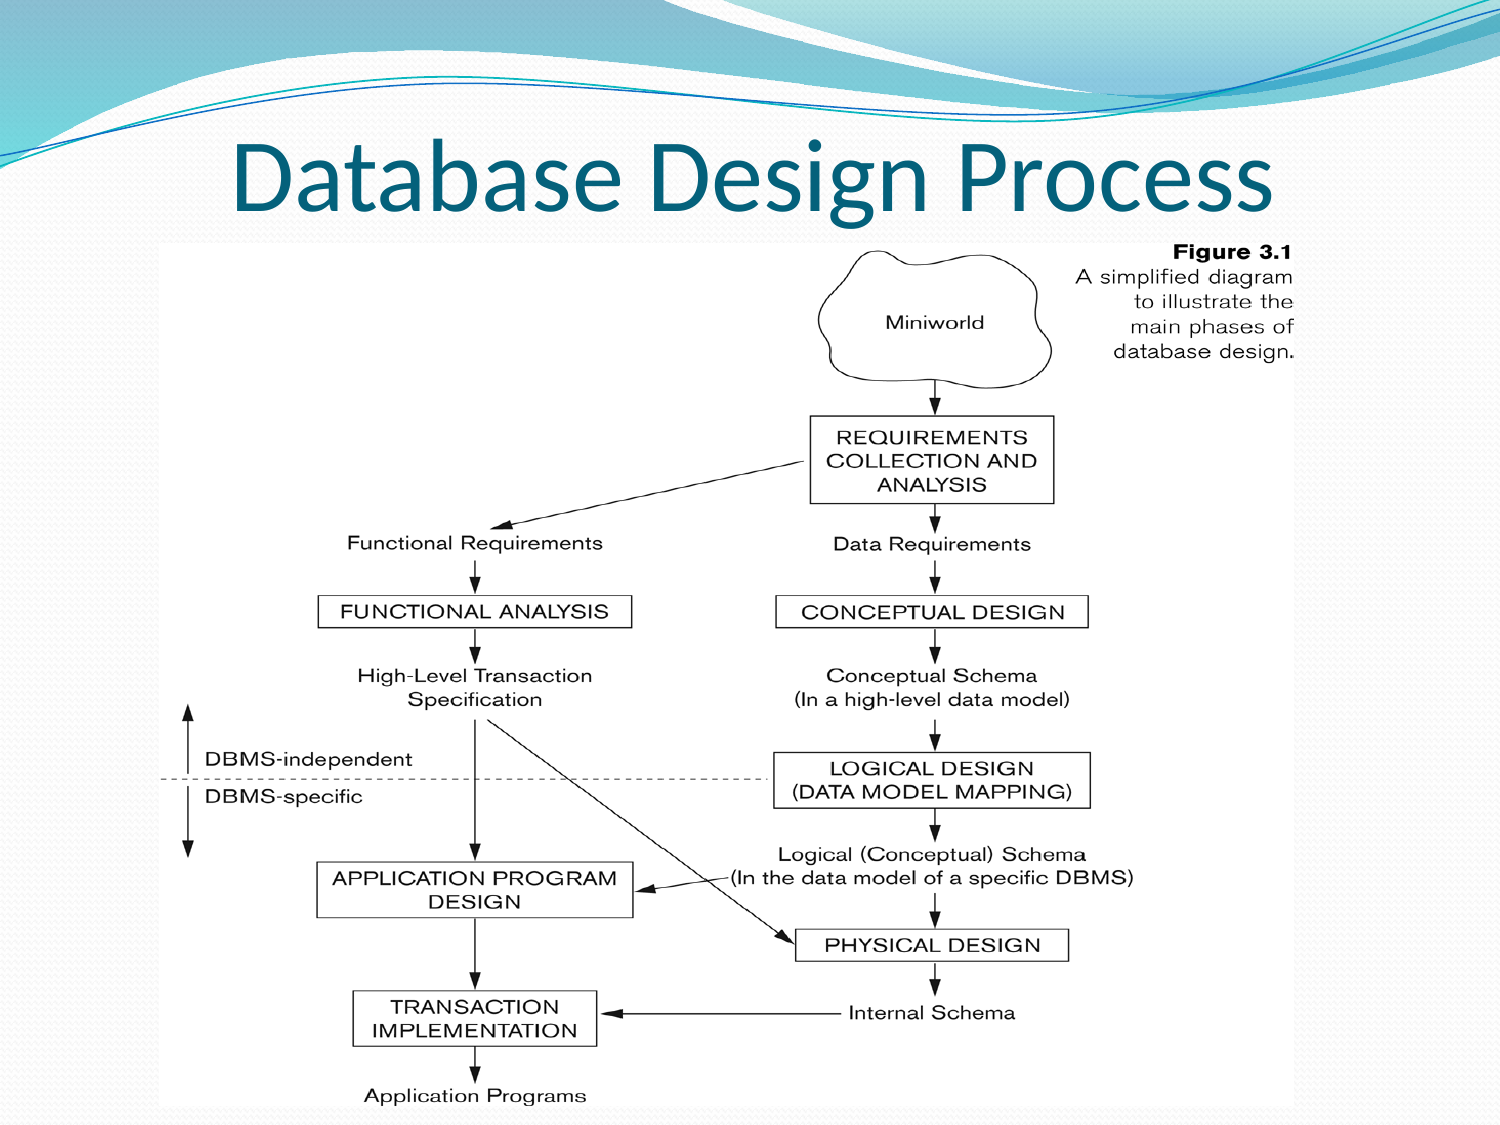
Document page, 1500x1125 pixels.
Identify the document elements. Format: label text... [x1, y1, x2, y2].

picture [159, 242, 1294, 1107]
title Database Design Process [230, 78, 1412, 232]
